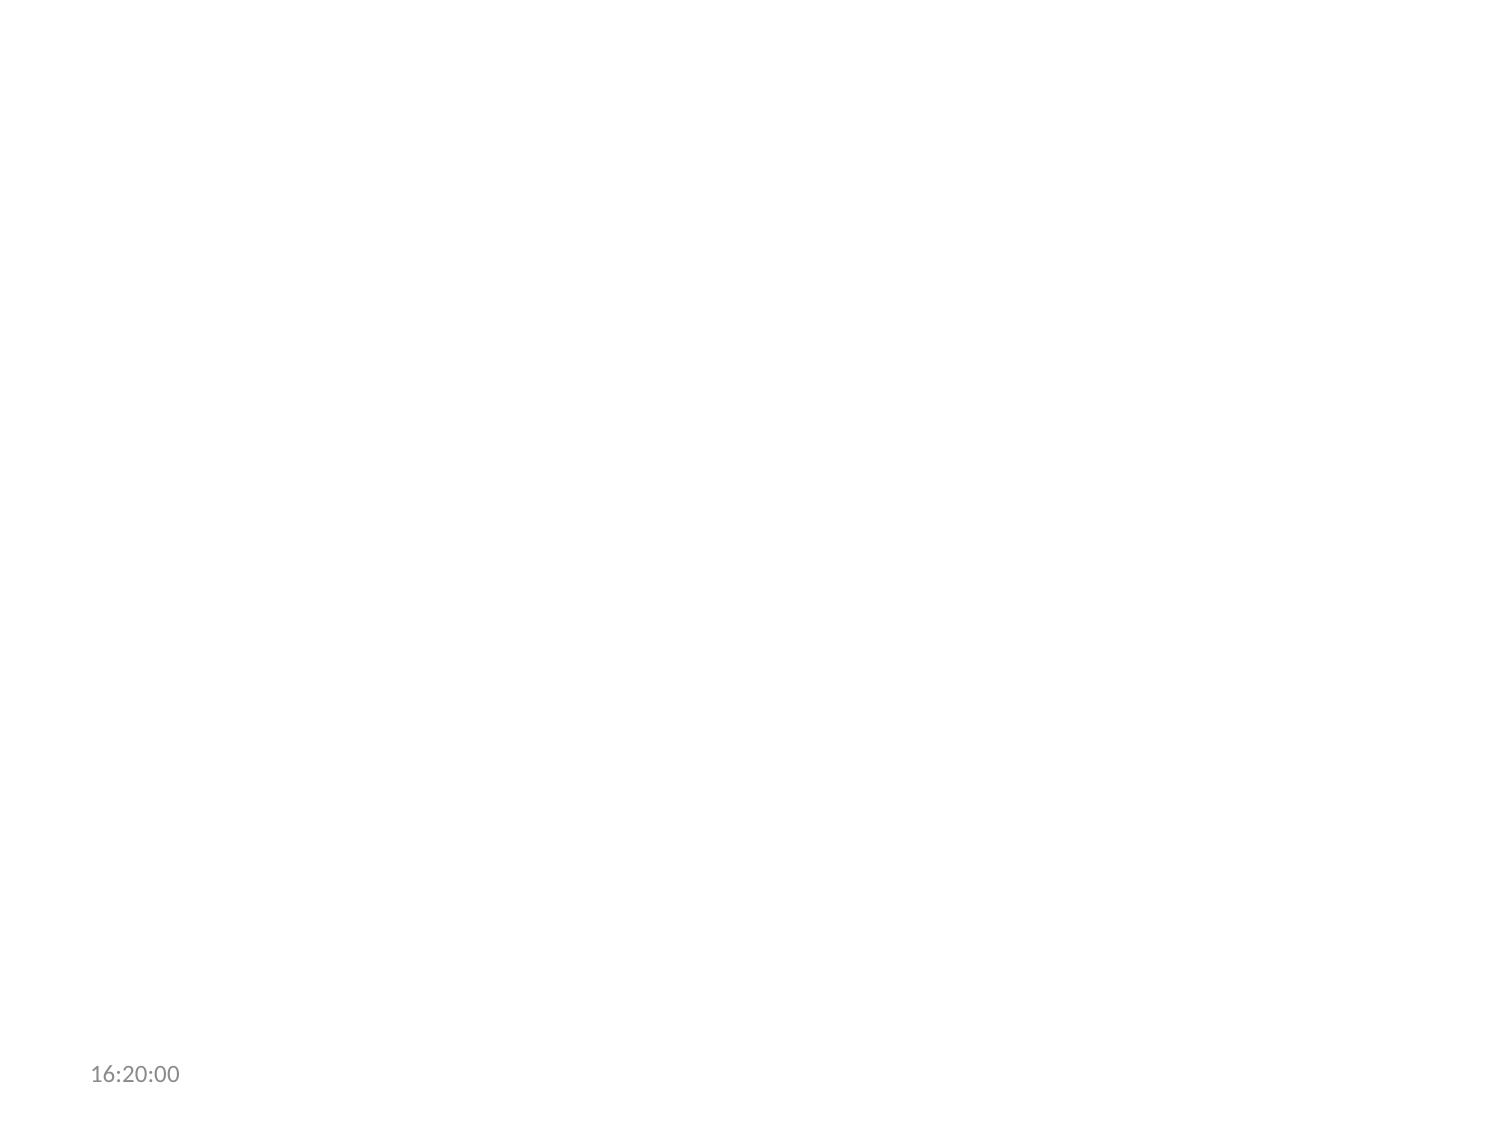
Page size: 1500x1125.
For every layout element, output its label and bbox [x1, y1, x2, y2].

slide_number [75, 1042, 425, 1103]
